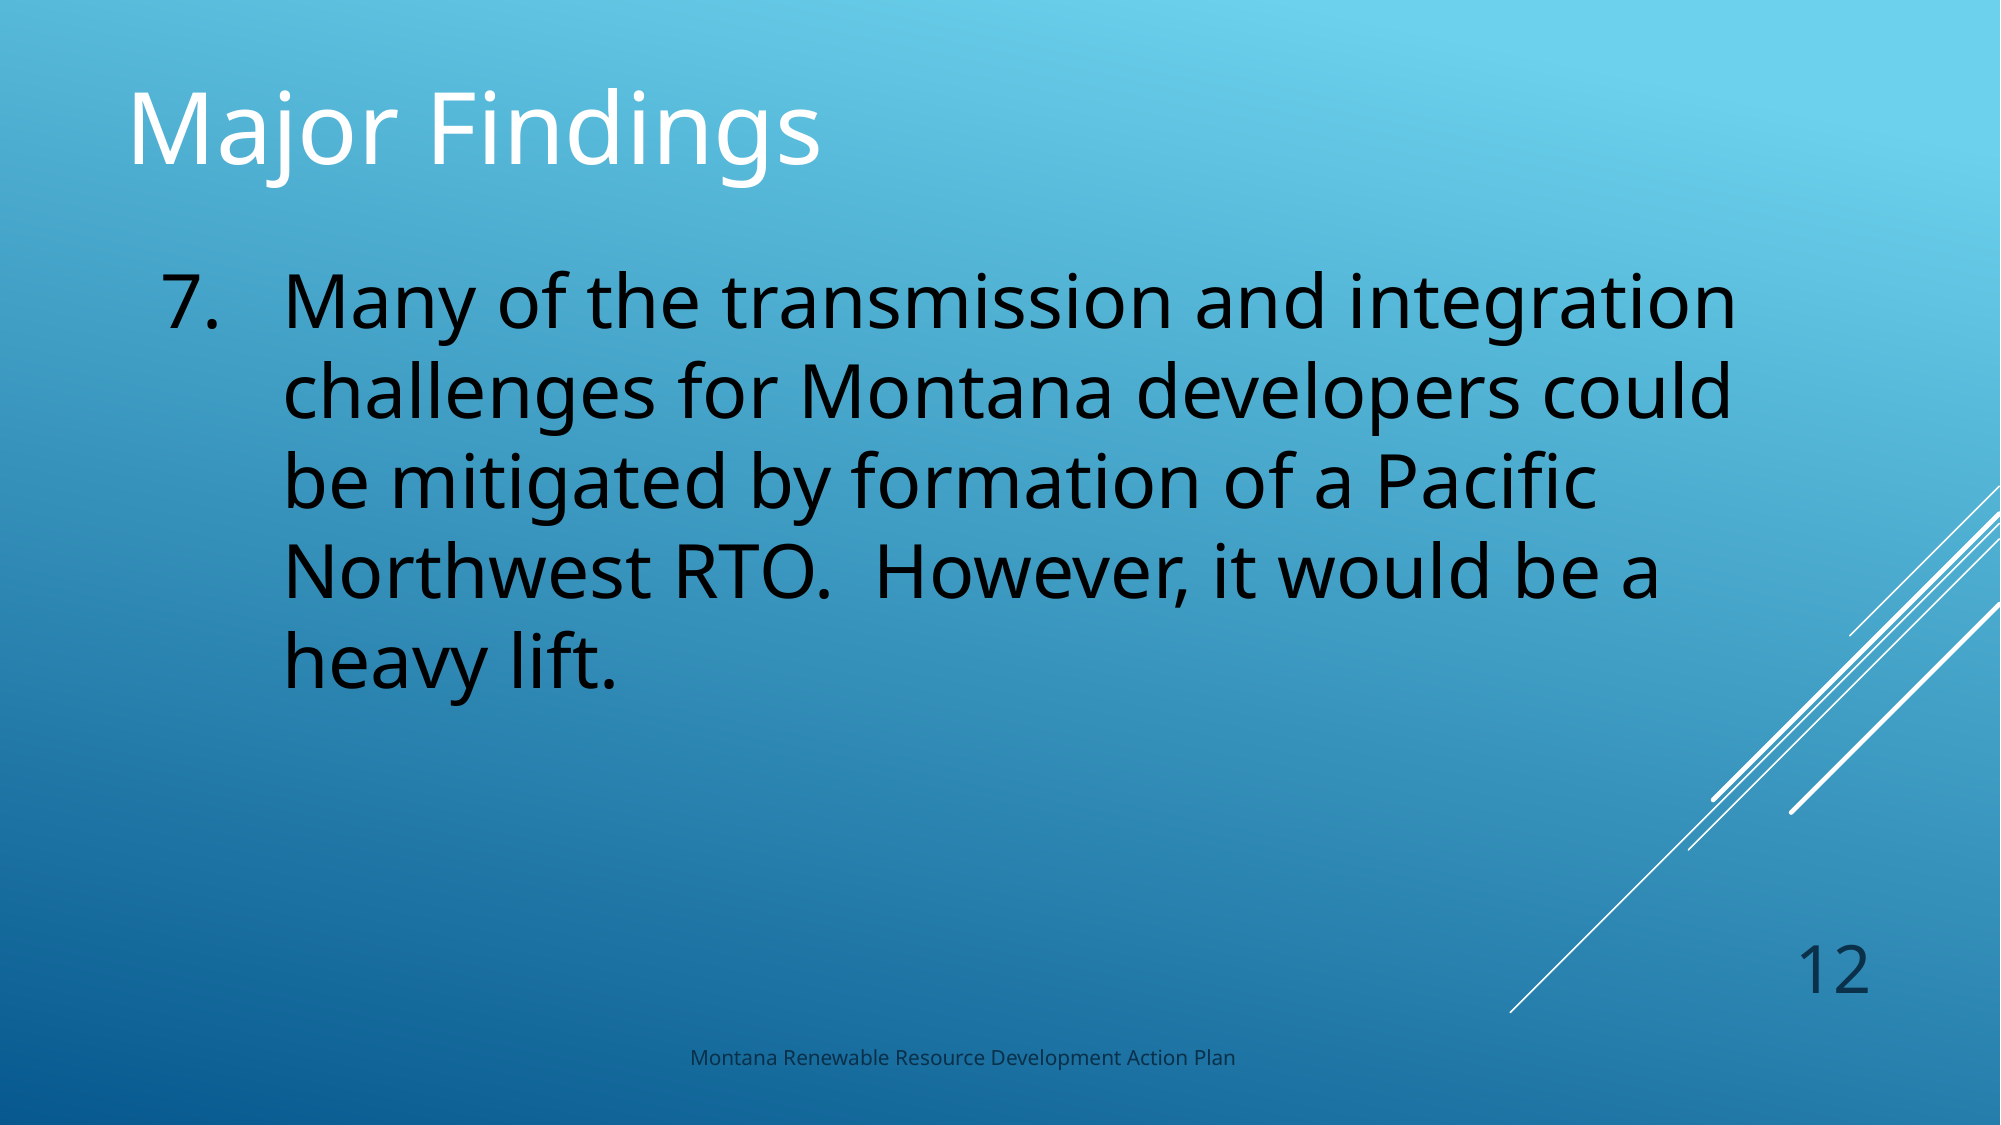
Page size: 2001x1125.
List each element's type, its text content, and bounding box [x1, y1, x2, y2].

text_box Many of the transmission and integration challenges for Montana developers could be mitigated by formation of a Pacific Northwest RTO. However, it would be a heavy lift. [145, 246, 1763, 712]
slide_number 12 [1700, 915, 1888, 1025]
footer Montana Renewable Resource Development Action Plan [675, 1037, 1425, 1098]
text_box Major Findings [110, 56, 1874, 192]
